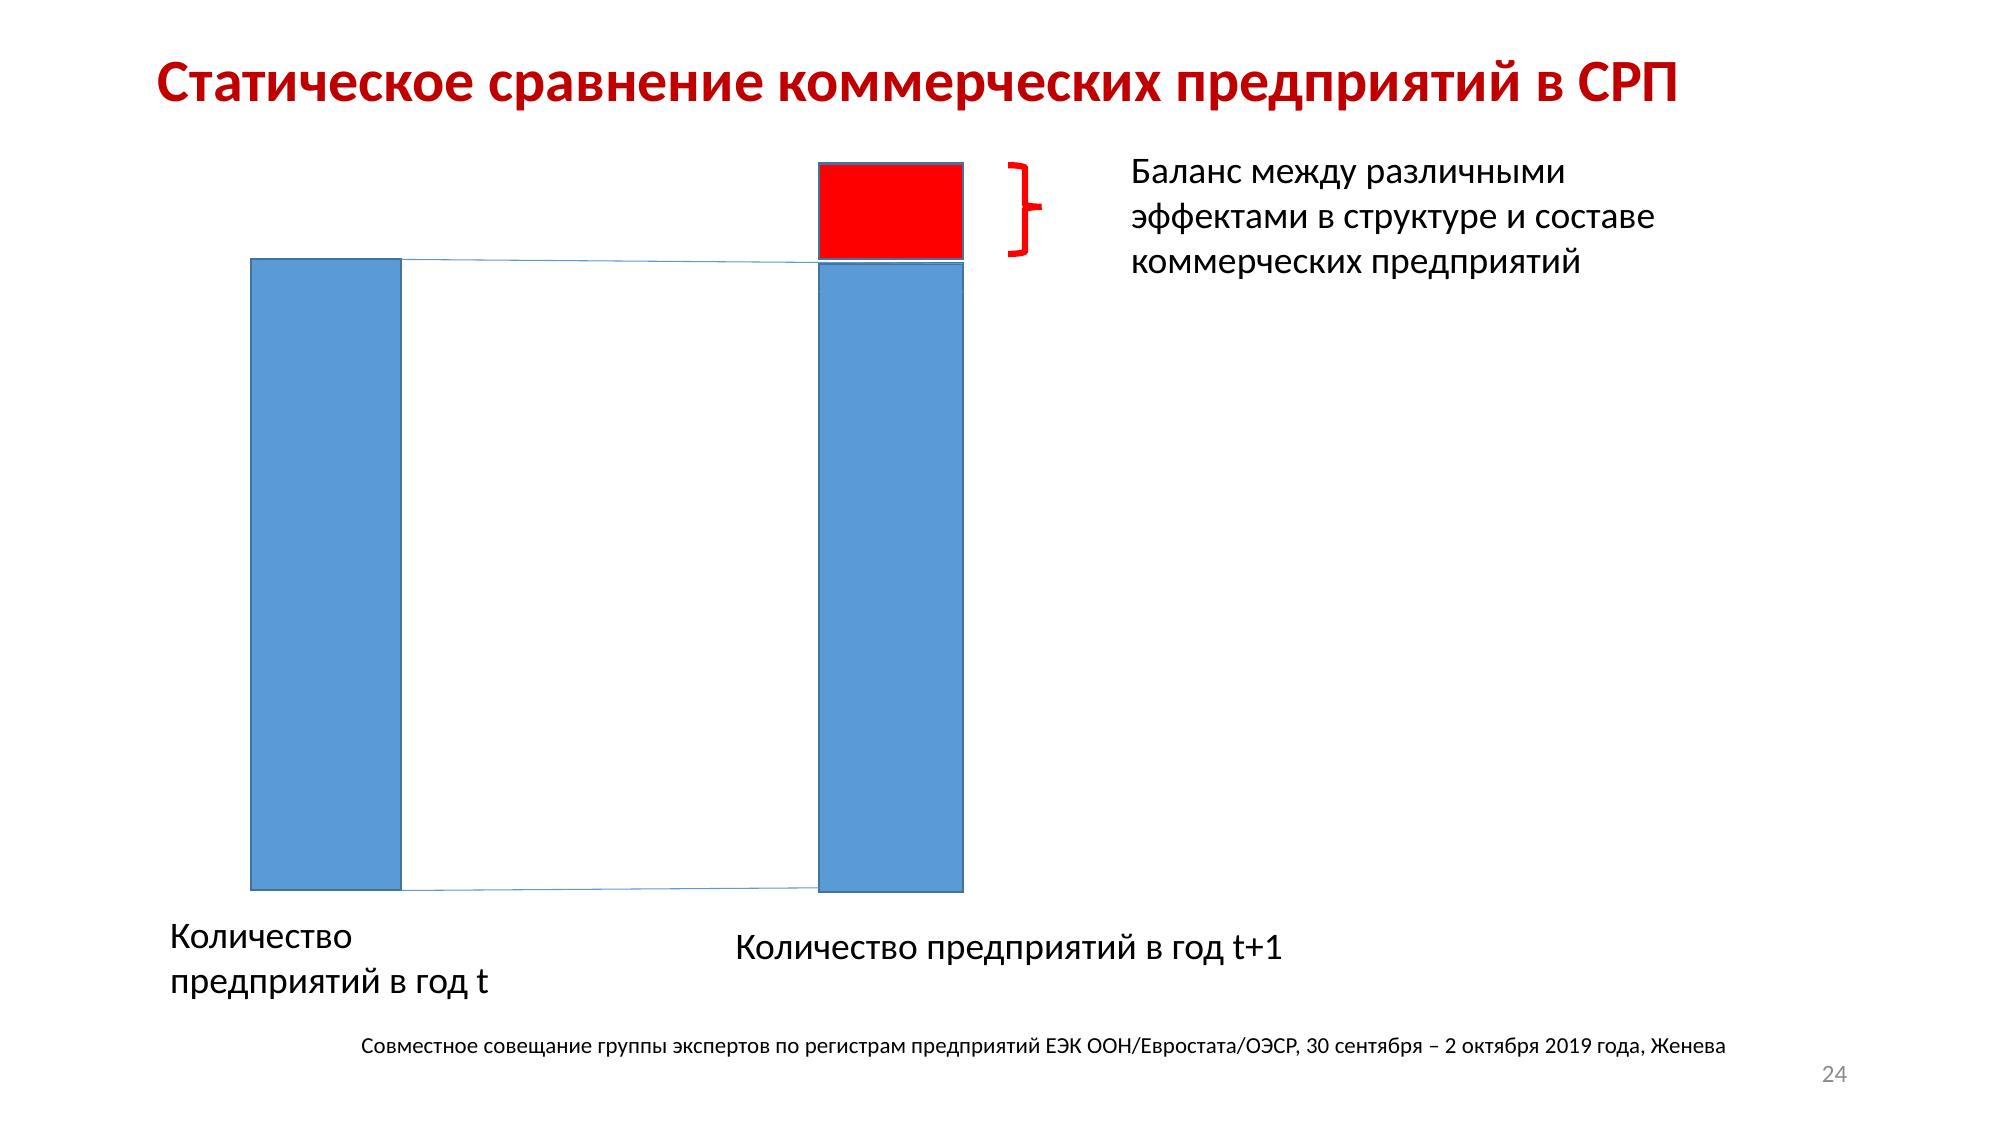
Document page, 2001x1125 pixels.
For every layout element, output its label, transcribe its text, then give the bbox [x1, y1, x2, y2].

footer Совместное совещание группы экспертов по регистрам предприятий ЕЭК ООН/Евростата/ОЭСР, 30 сентября – 2 октября 2019 года, Женева [137, 1014, 1953, 1075]
title Статическое сравнение коммерческих предприятий в СРП [142, 34, 1719, 129]
text_box [250, 258, 402, 891]
text_box [1008, 164, 1042, 255]
text_box [818, 264, 964, 291]
text_box [818, 162, 964, 259]
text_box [401, 259, 964, 264]
text_box Количество предприятий в год t+1 [720, 914, 1312, 974]
text_box Количество предприятий в год t [155, 904, 532, 1009]
text_box [818, 292, 964, 893]
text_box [401, 887, 819, 891]
text_box Баланс между различными эффектами в структуре и составе коммерческих предприятий [1116, 139, 1677, 289]
slide_number 24 [1412, 1075, 1863, 1103]
